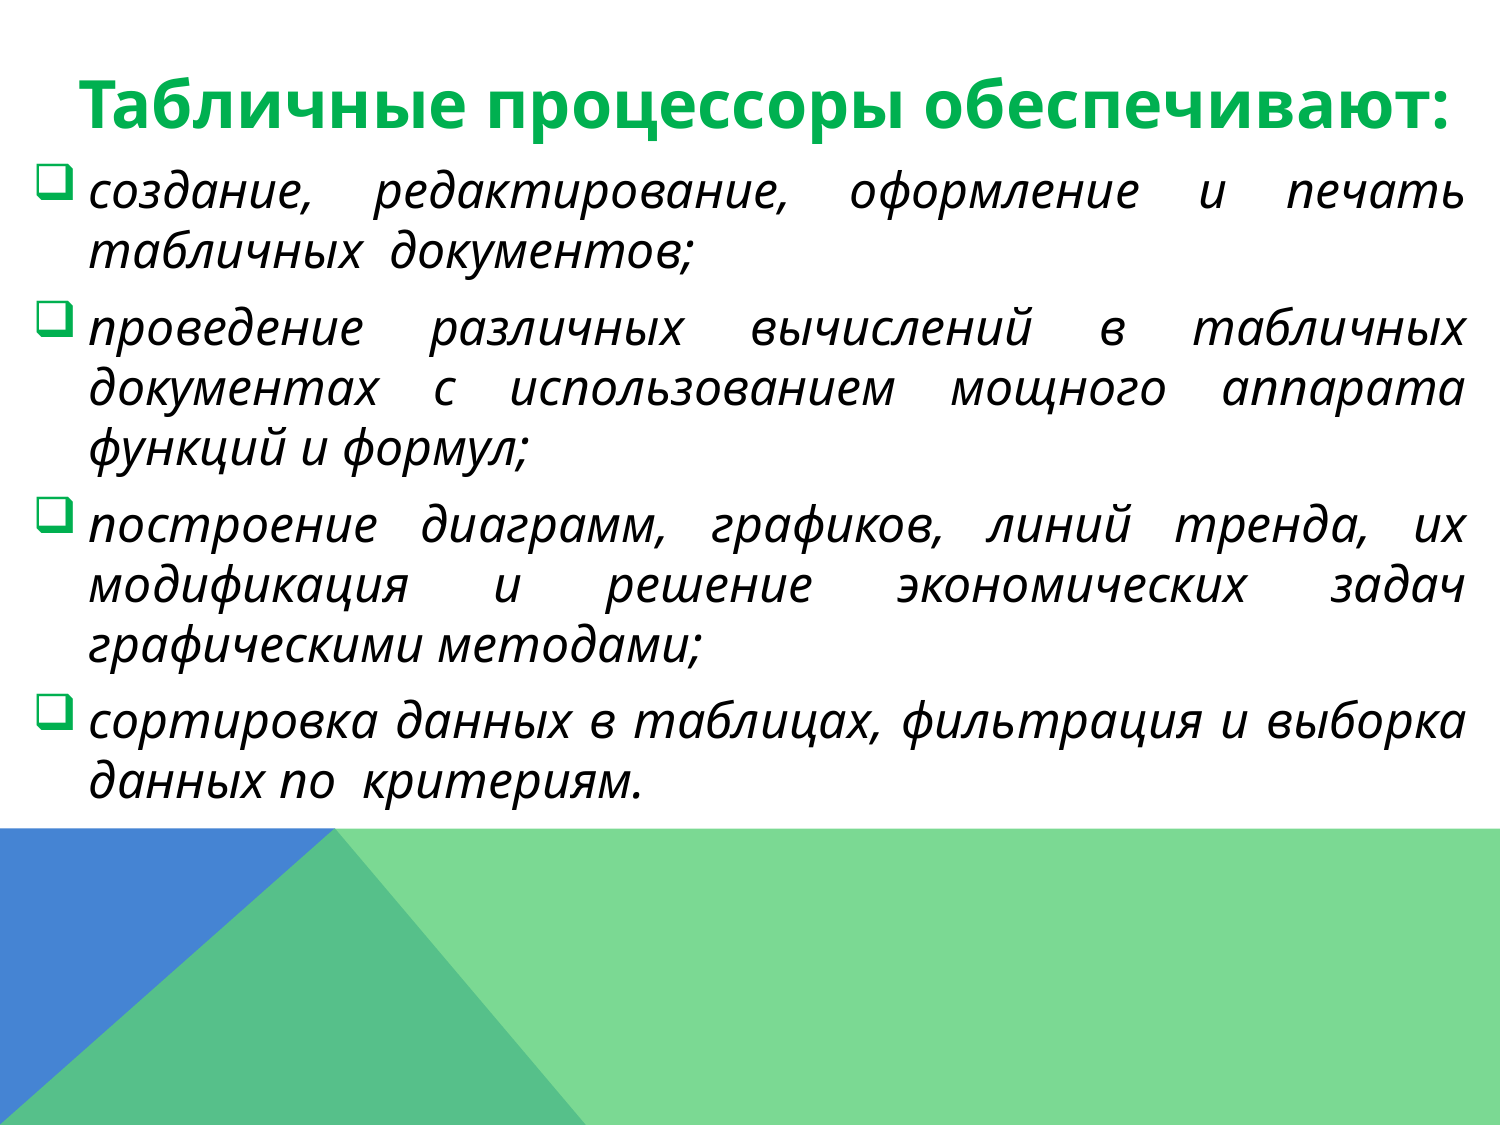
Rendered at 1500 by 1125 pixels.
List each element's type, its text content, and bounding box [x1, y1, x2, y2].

list Табличные процессоры обеспечивают: создание, редактирование, оформление и печать табличных документов; проведение различных вычислений в табличных документах с использованием мощного аппарата функций и формул; построение диаграмм, графиков, линий тренда, их модификация и решение экономических задач графическими методами; сортировка данных в таблицах, фильтрация и выборка данных по критериям. [17, 54, 1483, 1078]
